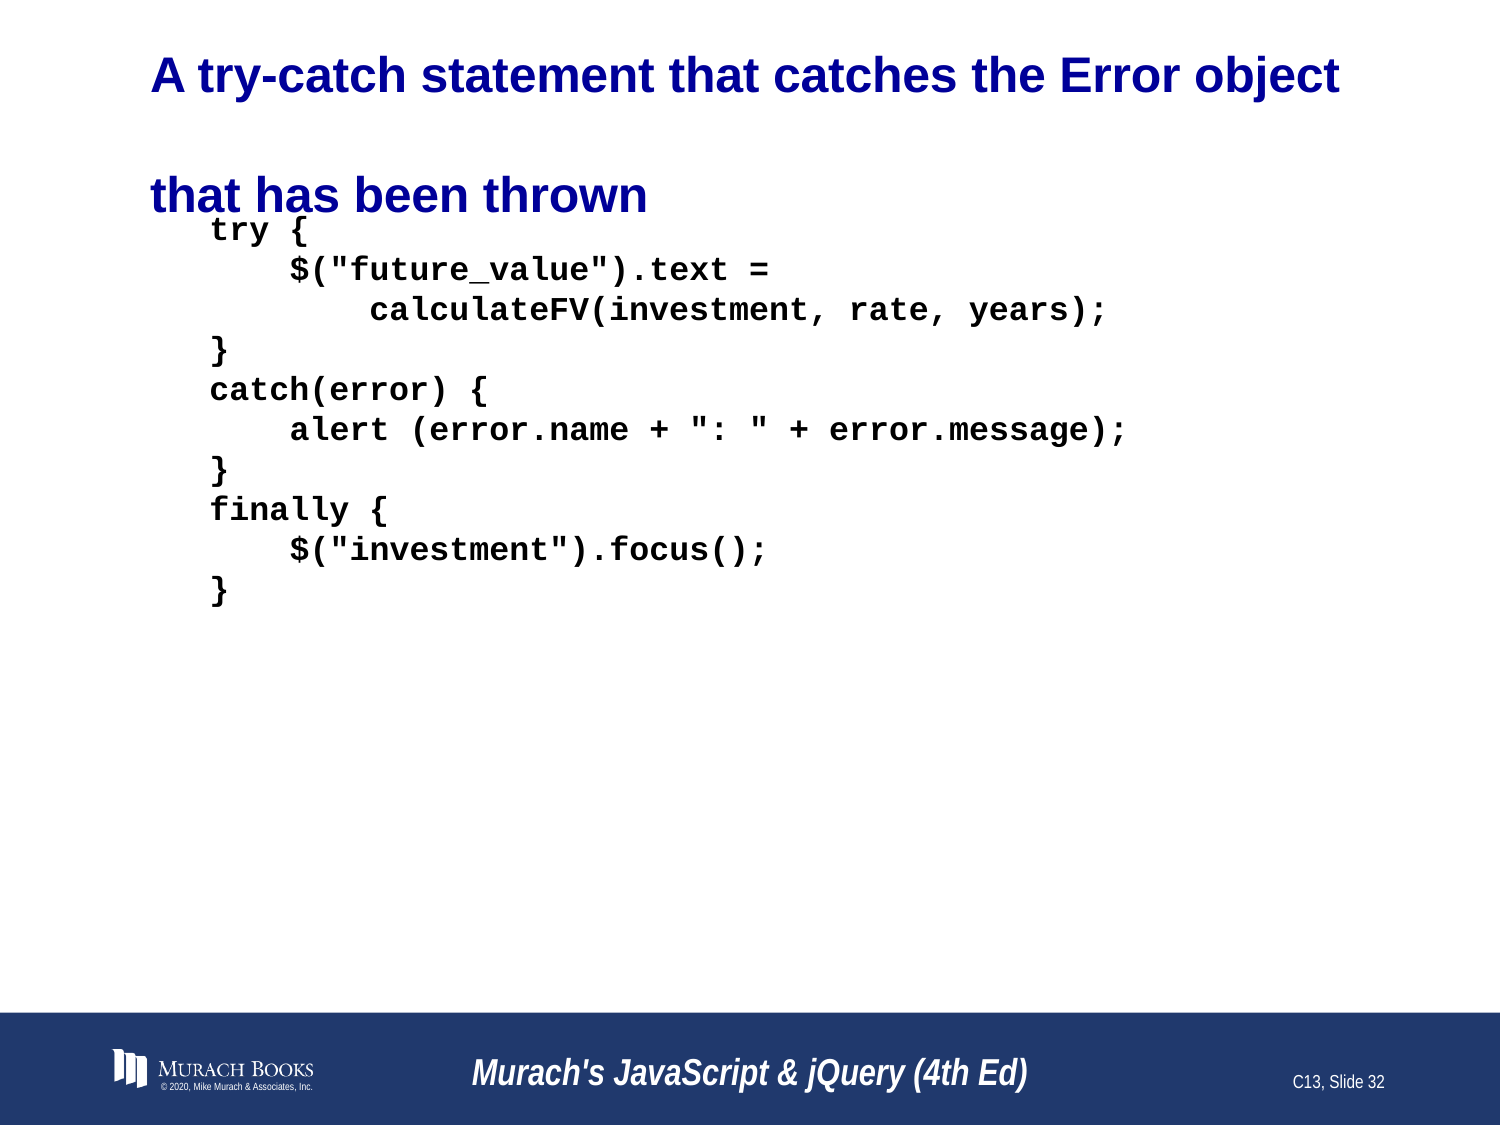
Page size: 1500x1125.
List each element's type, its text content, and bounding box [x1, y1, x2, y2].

slide_number C13, Slide 32 [1087, 1025, 1400, 1100]
list try { $("future_value").text = calculateFV(investment, rate, years); } catch(error) { alert (error.name + ": " + error.message); } finally { $("investment").focus(); } [137, 200, 1350, 1000]
title A try-catch statement that catches the Error object that has been thrown [150, 72, 1350, 194]
slide_number Murach's JavaScript & jQuery (4th Ed) [463, 1025, 1050, 1100]
footer © 2020, Mike Murach & Associates, Inc. [12, 1025, 463, 1100]
